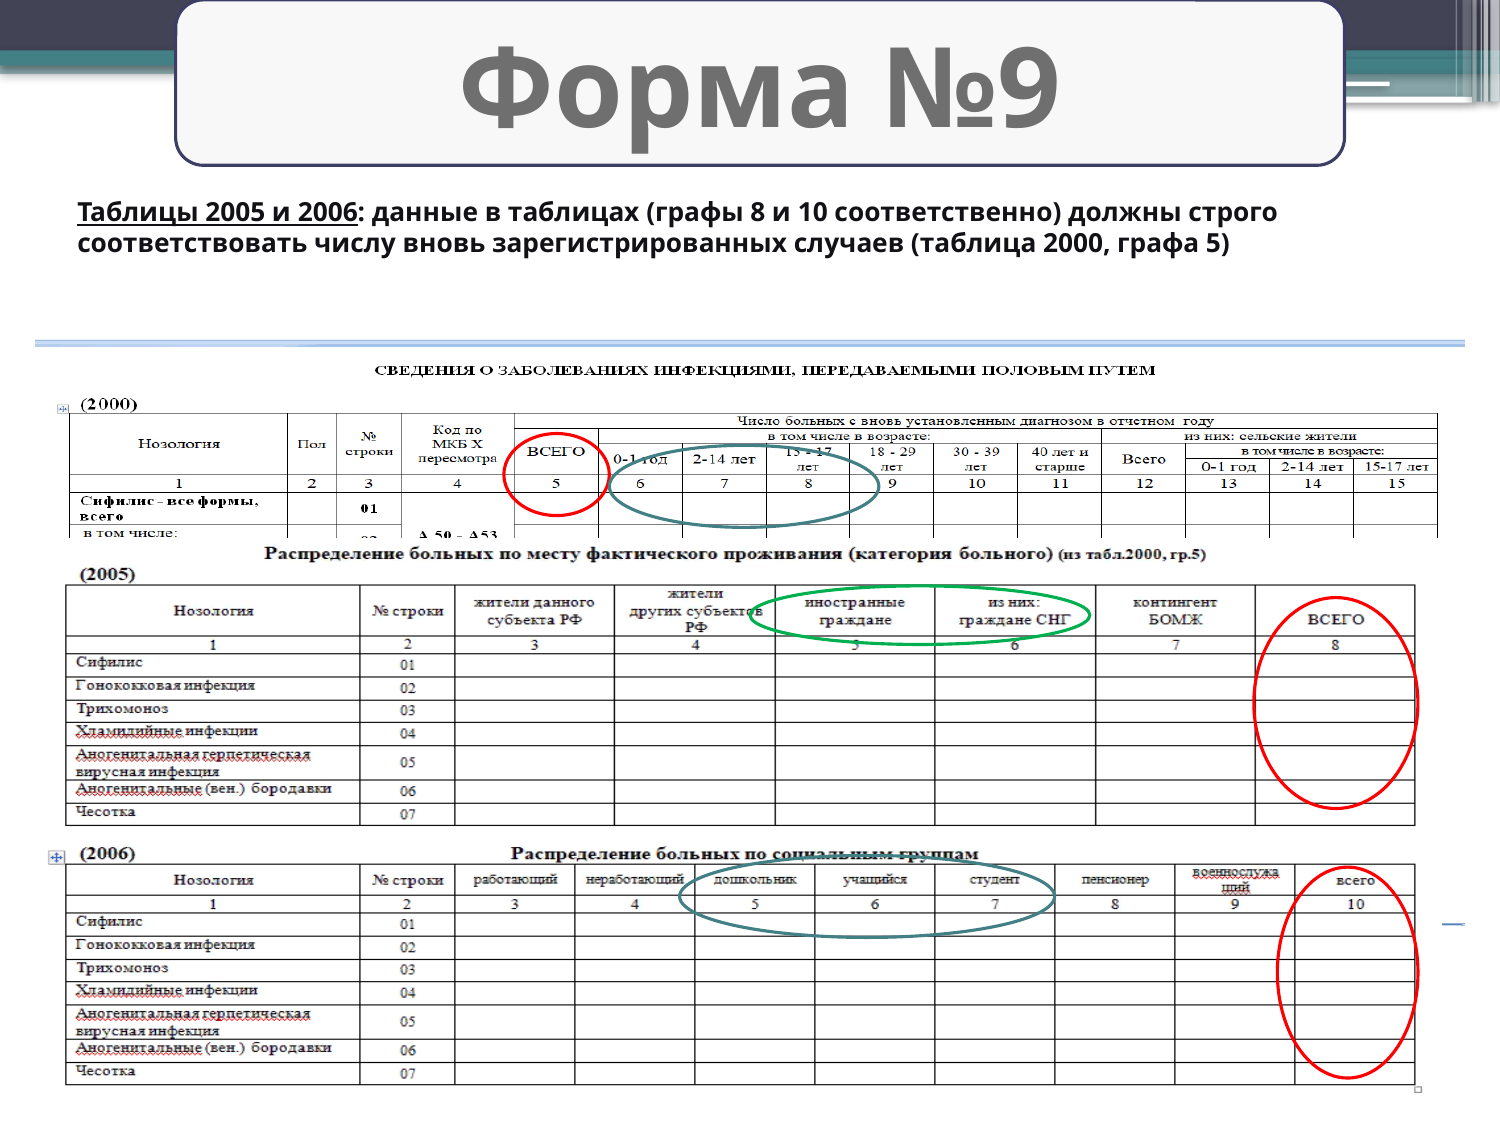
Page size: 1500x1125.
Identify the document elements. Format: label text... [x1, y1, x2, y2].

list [34, 538, 1442, 1103]
title Таблицы 2005 и 2006: данные в таблицах (графы 8 и 10 соответственно) должны строго соответствовать числу вновь зарегистрированных случаев (таблица 2000, графа 5) [62, 187, 1438, 336]
text_box Форма №9 [174, 0, 1347, 167]
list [34, 339, 1466, 926]
